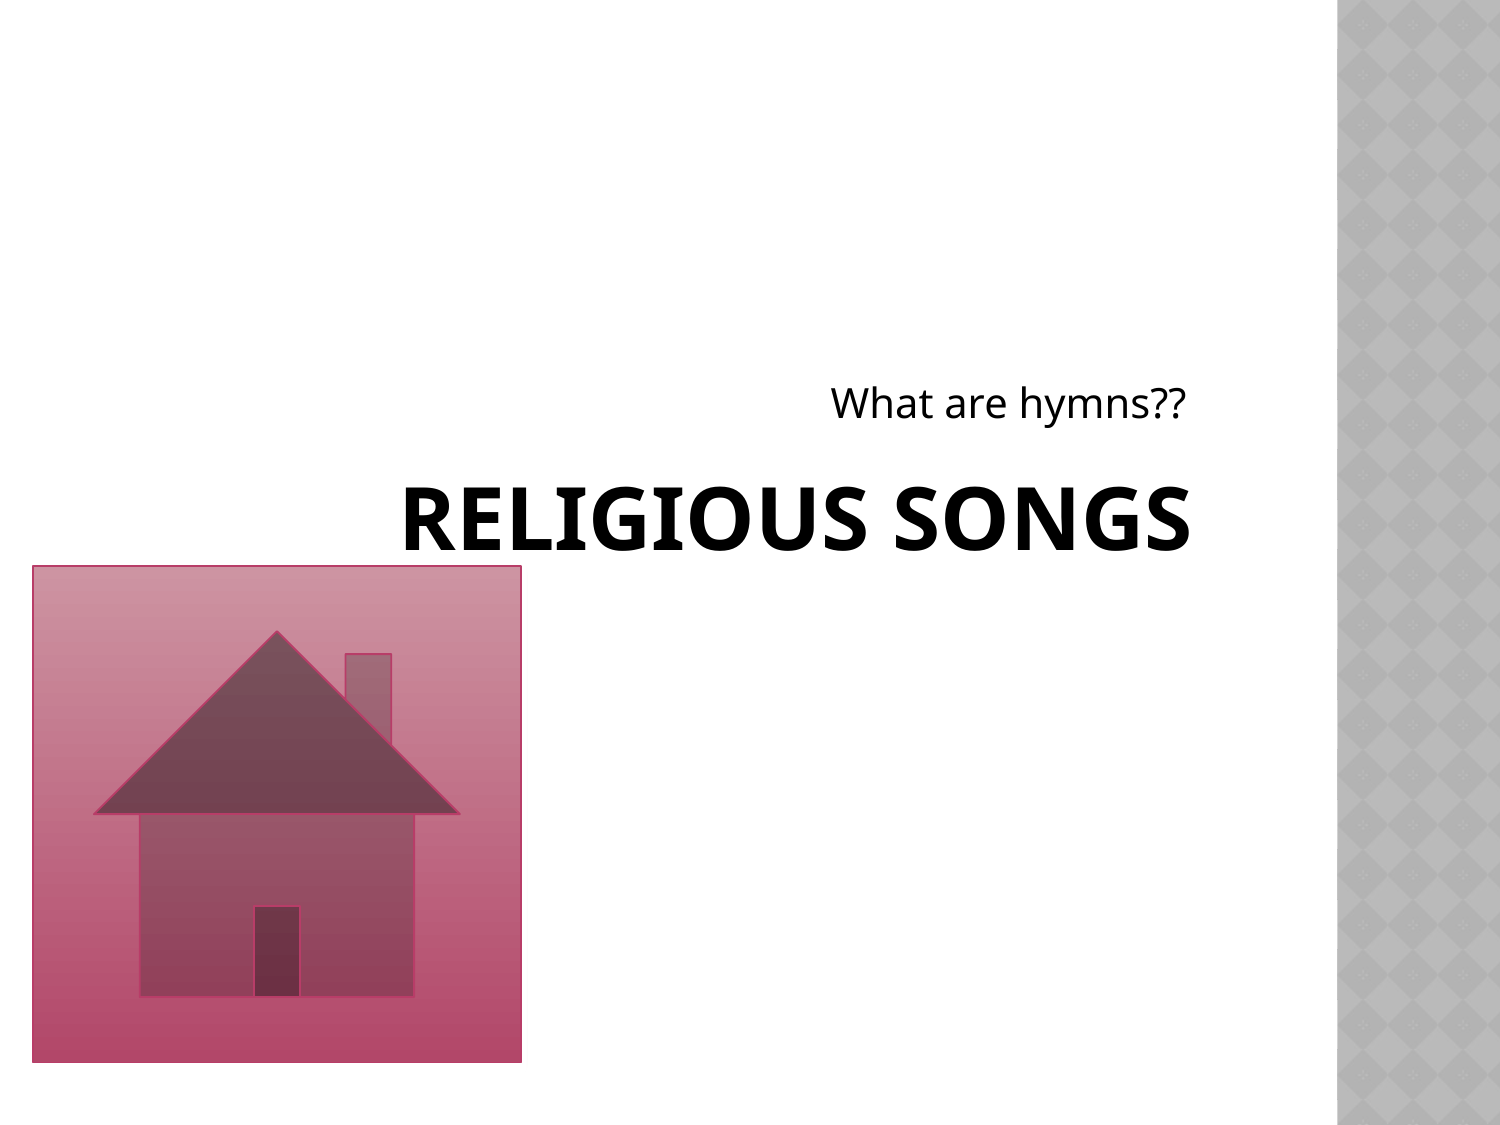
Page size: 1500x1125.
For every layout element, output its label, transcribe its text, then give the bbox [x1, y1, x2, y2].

text_box [32, 565, 522, 1063]
list What are hymns?? [174, 312, 1202, 435]
title Religious songs [174, 462, 1202, 687]
